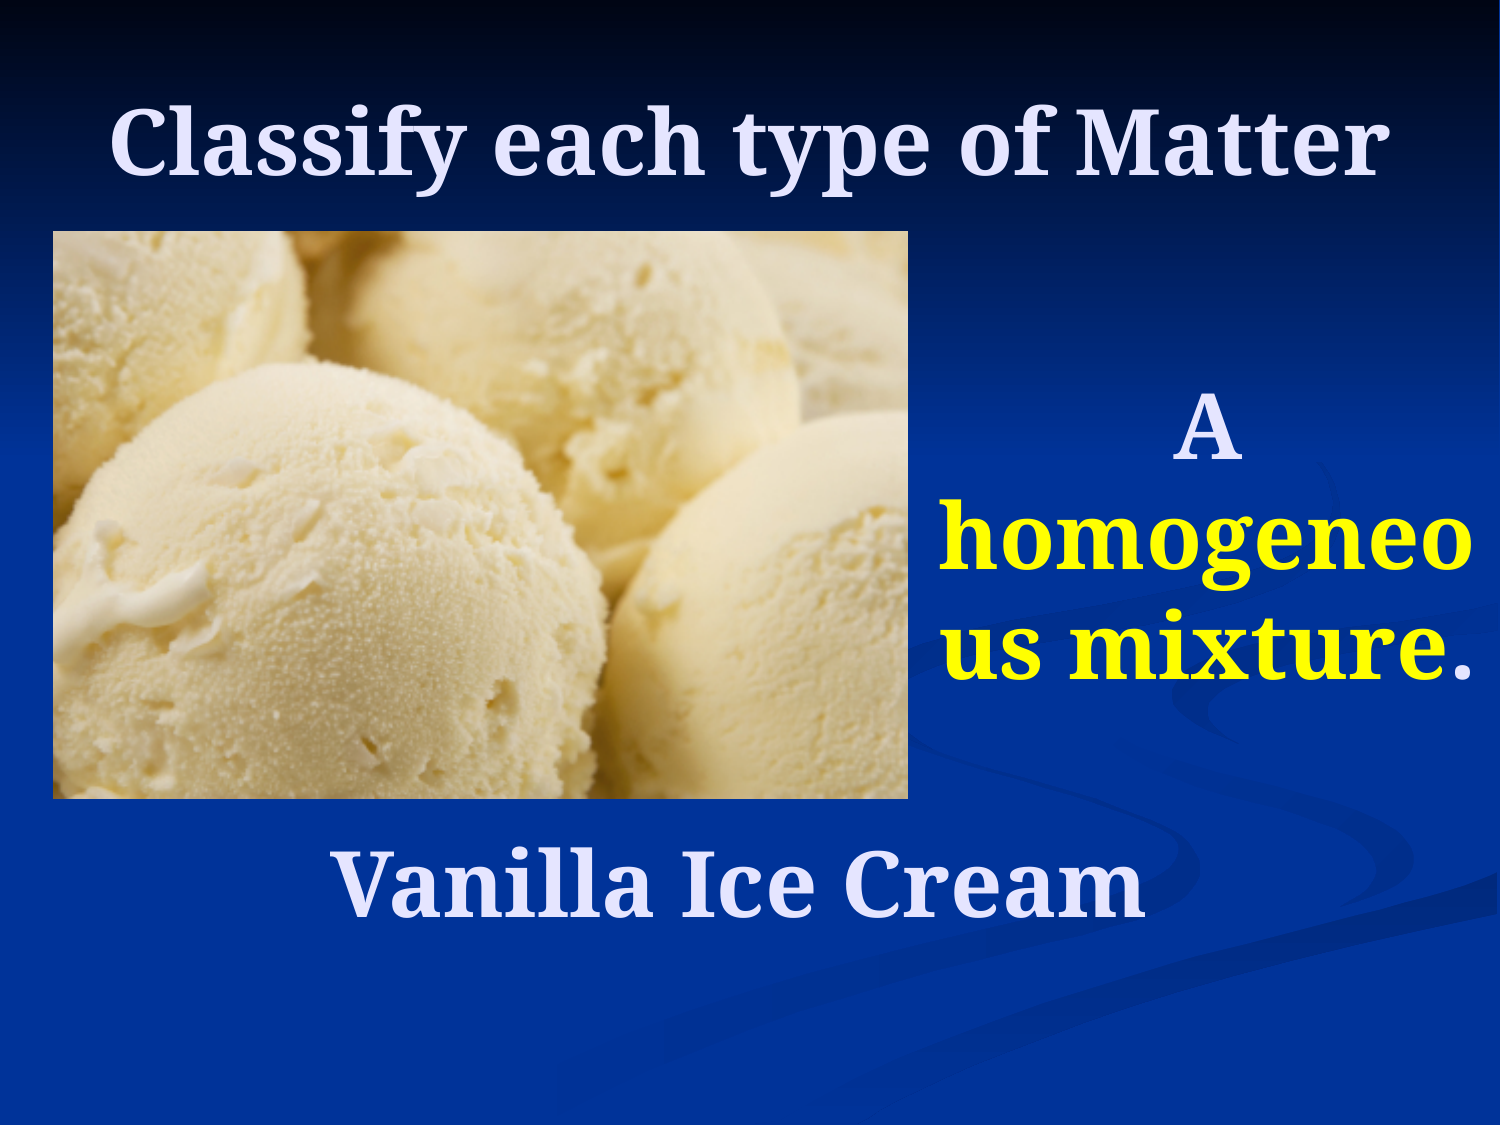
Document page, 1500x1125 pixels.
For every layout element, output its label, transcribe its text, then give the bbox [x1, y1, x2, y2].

text_box A homogeneous mixture. [915, 219, 1500, 846]
picture [52, 231, 908, 799]
text_box Vanilla Ice Cream [64, 786, 1415, 975]
title Classify each type of Matter [74, 44, 1426, 233]
